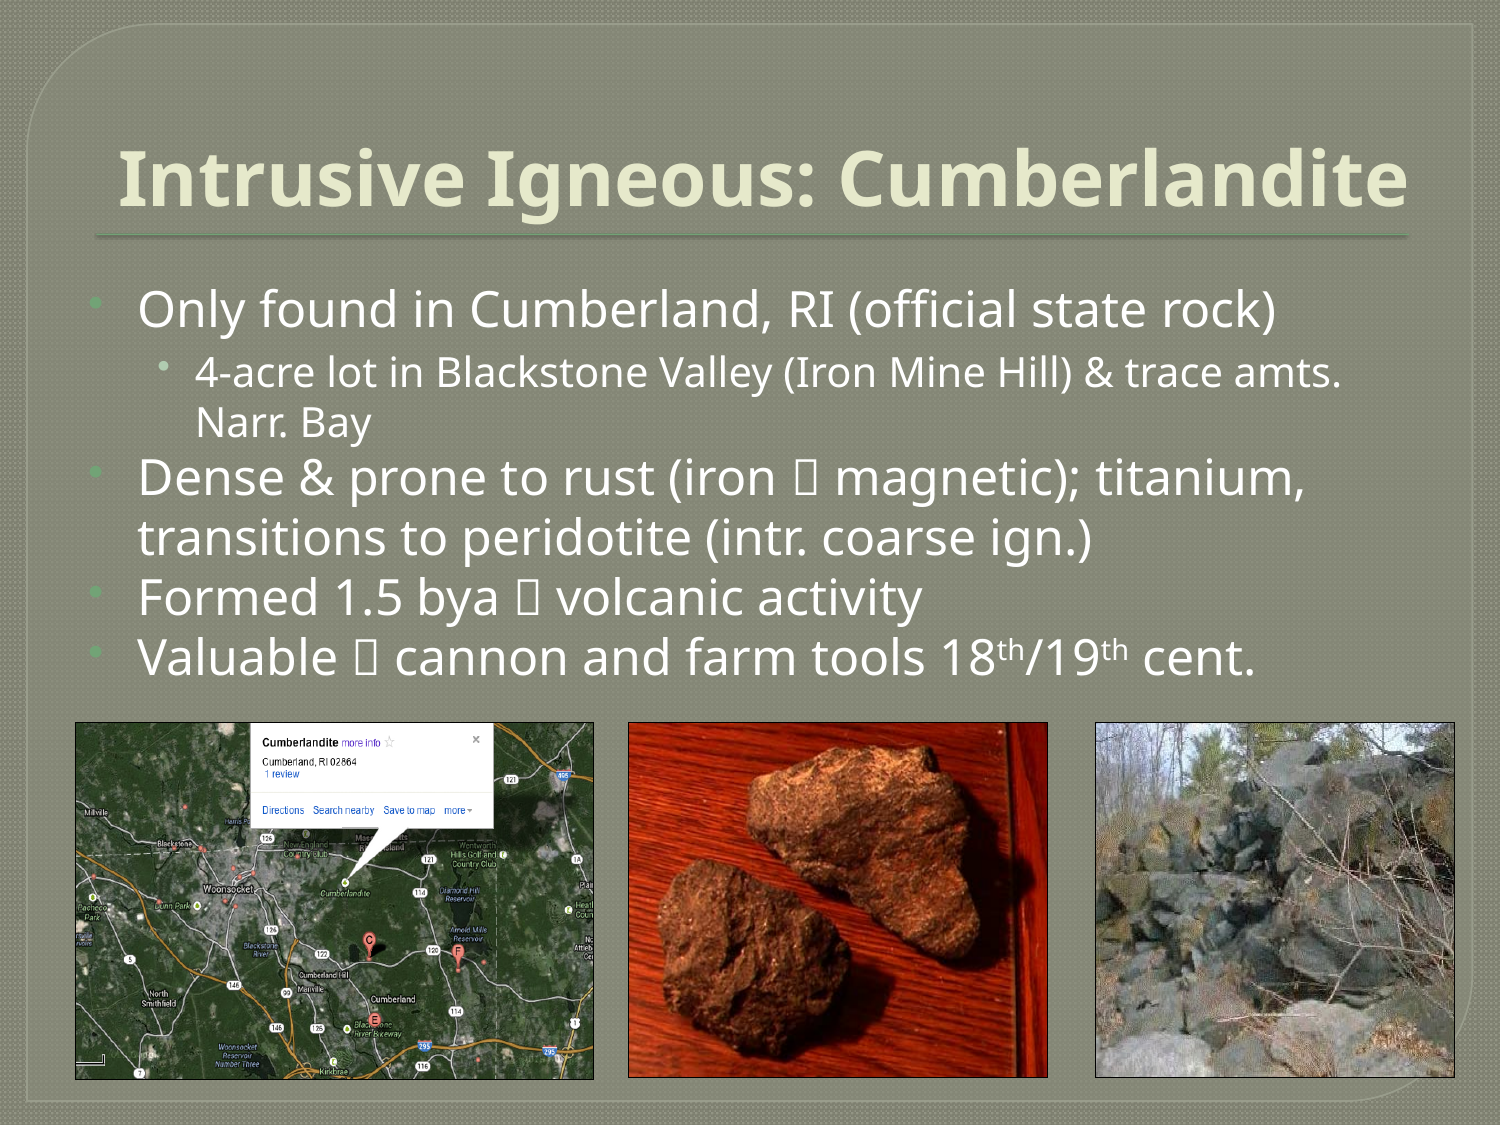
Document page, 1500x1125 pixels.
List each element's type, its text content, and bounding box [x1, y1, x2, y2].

picture [74, 721, 594, 1081]
title Intrusive Igneous: Cumberlandite [75, 41, 1425, 230]
picture [628, 721, 1048, 1078]
picture [1094, 721, 1456, 1078]
list Only found in Cumberland, RI (official state rock) 4-acre lot in Blackstone Valley (Iron Mine Hill) & trace amts. Narr. Bay Dense & prone to rust (iron  magnetic); titanium, transitions to peridotite (intr. coarse ign.) Formed 1.5 bya  volcanic activity Valuable  cannon and farm tools 18th/19th cent. [75, 270, 1425, 1013]
